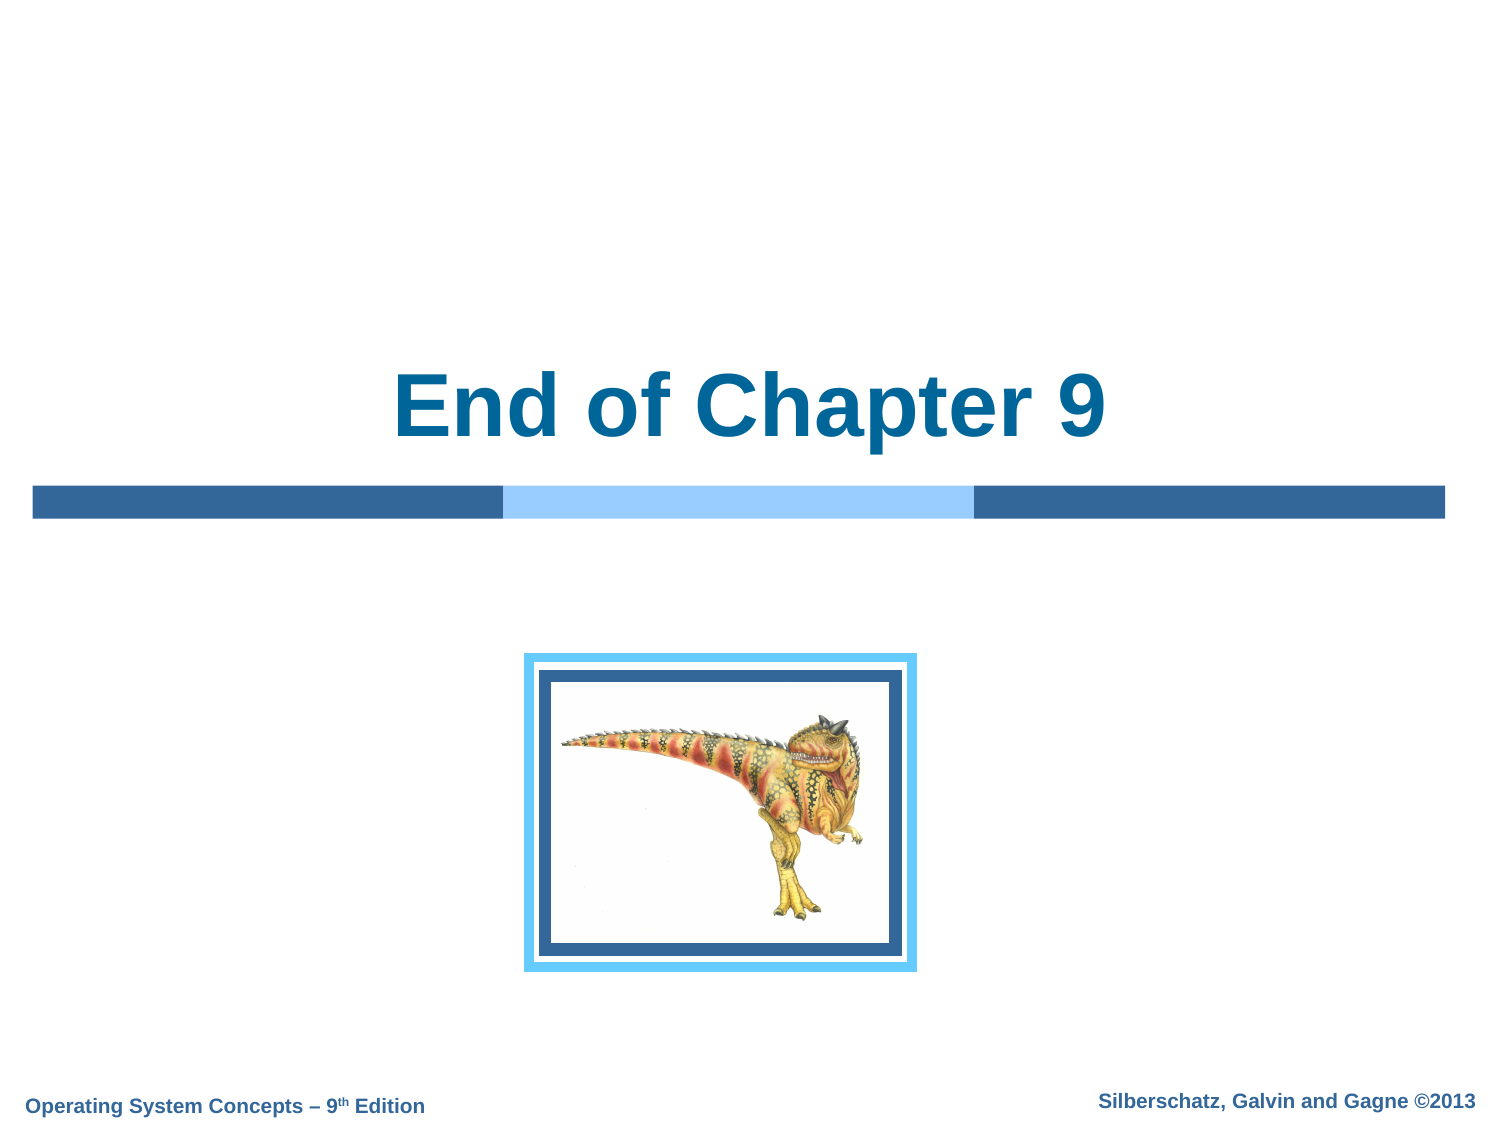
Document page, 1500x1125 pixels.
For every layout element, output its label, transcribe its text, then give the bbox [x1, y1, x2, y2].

title End of Chapter 9 [112, 112, 1388, 462]
picture [551, 682, 889, 943]
